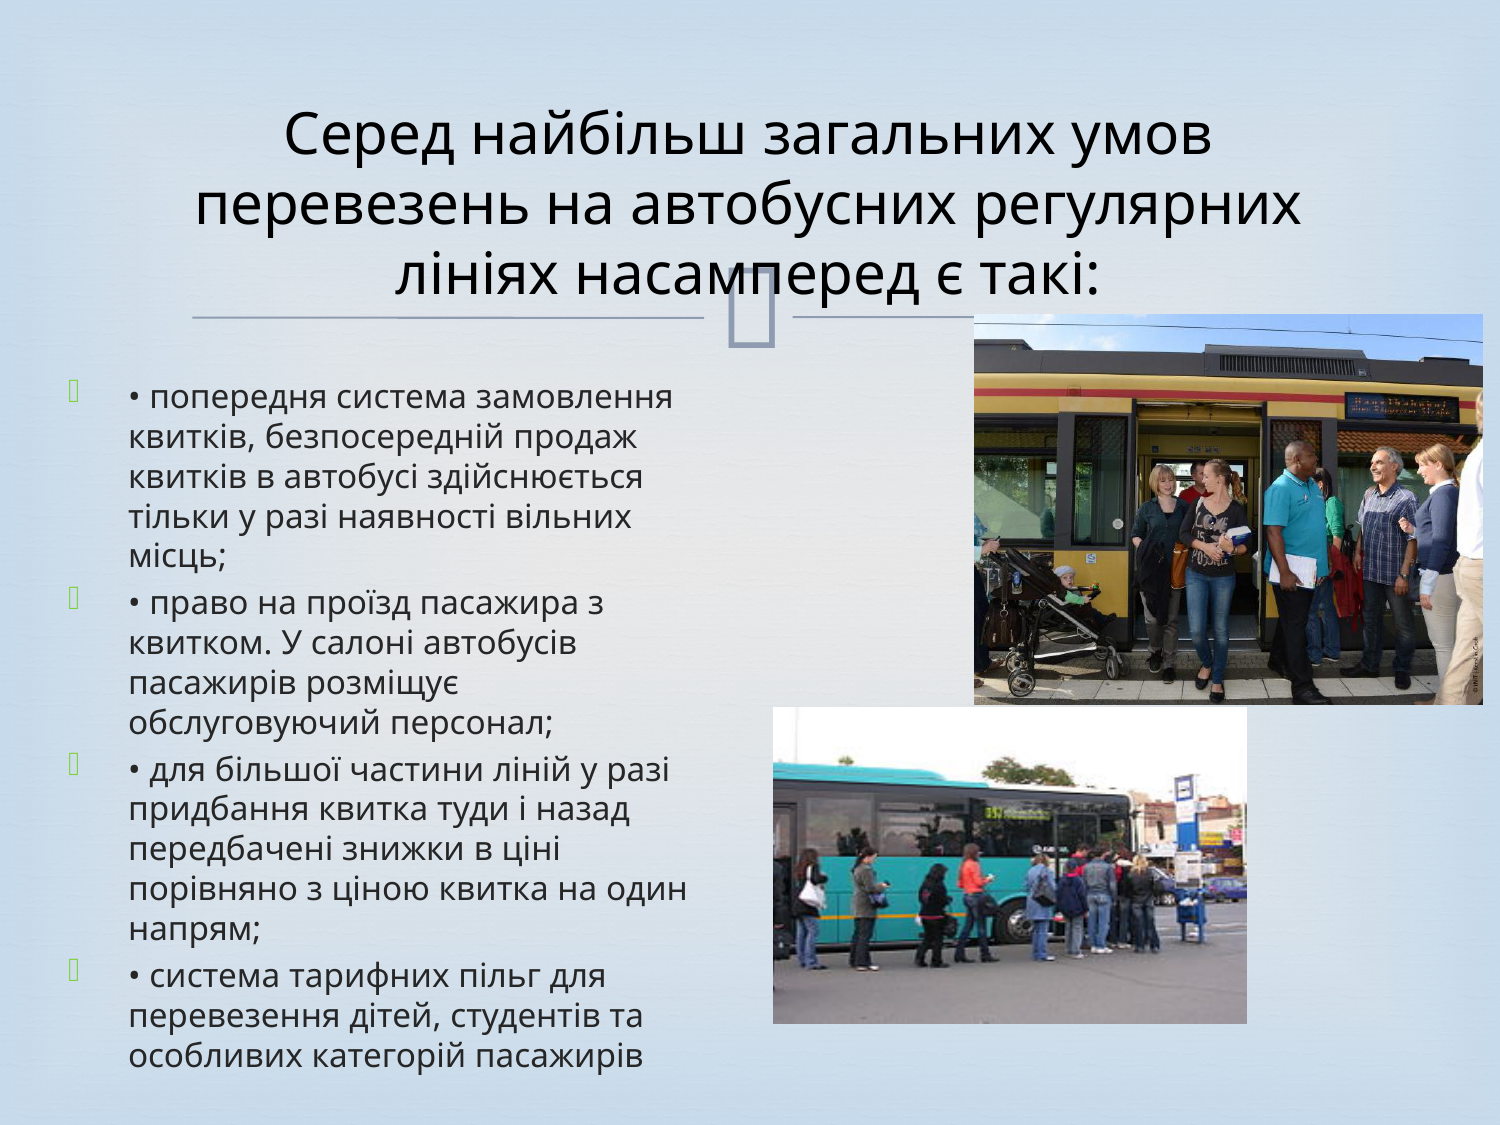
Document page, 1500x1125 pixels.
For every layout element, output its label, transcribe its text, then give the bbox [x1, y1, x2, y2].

list • попередня система замовлення квитків, безпосередній продаж квитків в автобусі здійснюється тільки у разі наявності вільних місць; • право на проїзд пасажира з квитком. У салоні автобусів пасажирів розміщує обслуговуючий персонал; • для більшої частини ліній у разі придбання квитка туди і назад передбачені знижки в ціні порівняно з ціною квитка на один напрям; • система тарифних пільг для перевезення дітей, студентів та особливих категорій пасажирів [53, 367, 737, 1004]
picture [773, 707, 1248, 1024]
title Серед найбільш загальних умов перевезень на автобусних регулярних лініях насамперед є такі: [112, 184, 1385, 358]
picture [973, 313, 1483, 705]
